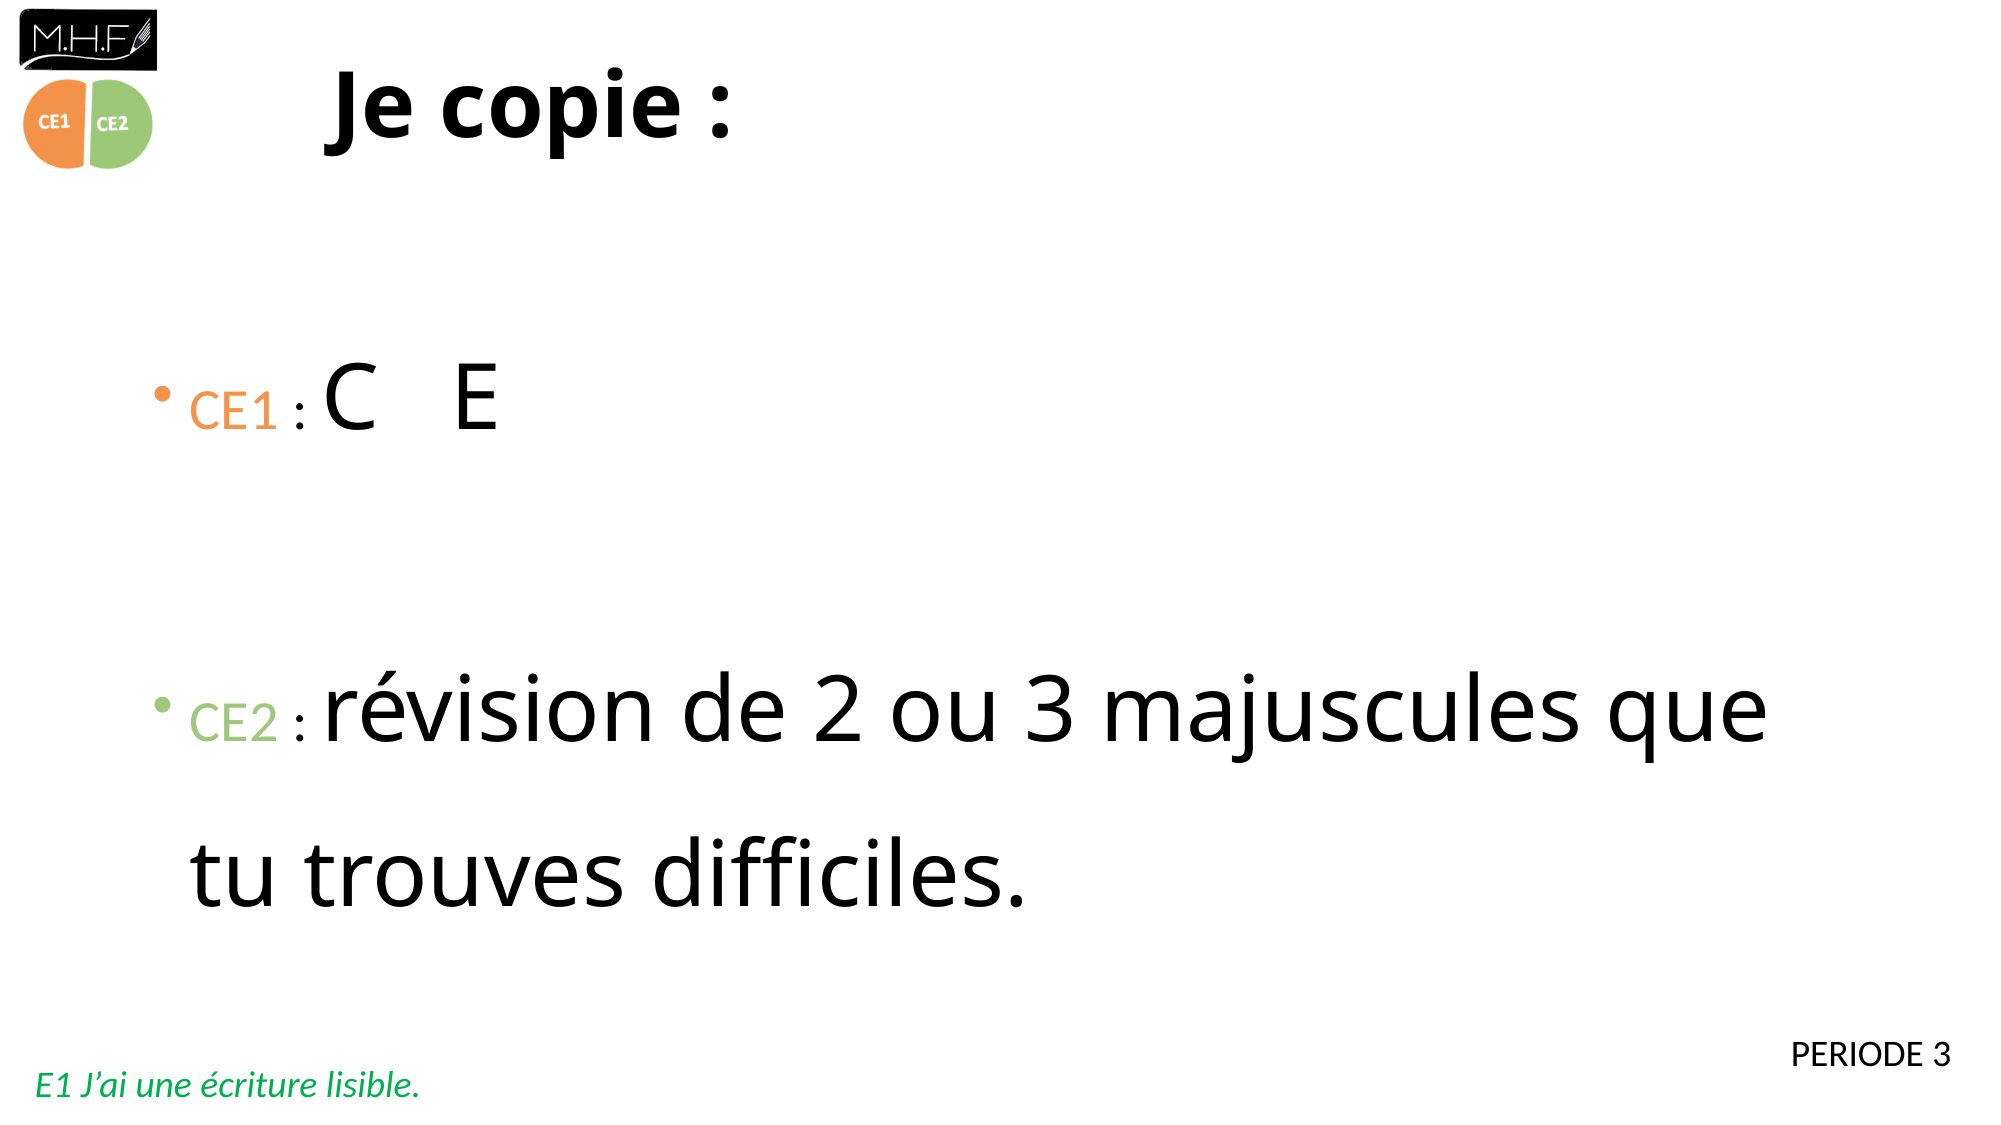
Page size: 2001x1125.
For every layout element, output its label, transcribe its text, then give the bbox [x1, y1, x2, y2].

title Je copie : [316, 0, 1863, 218]
list CE1 : C E CE2 : révision de 2 ou 3 majuscules que tu trouves difficiles. [137, 275, 1863, 990]
text_box E1 J’ai une écriture lisible. [19, 1052, 646, 1125]
text_box PERIODE 3 [1362, 1021, 1967, 1082]
picture [1, 7, 177, 207]
